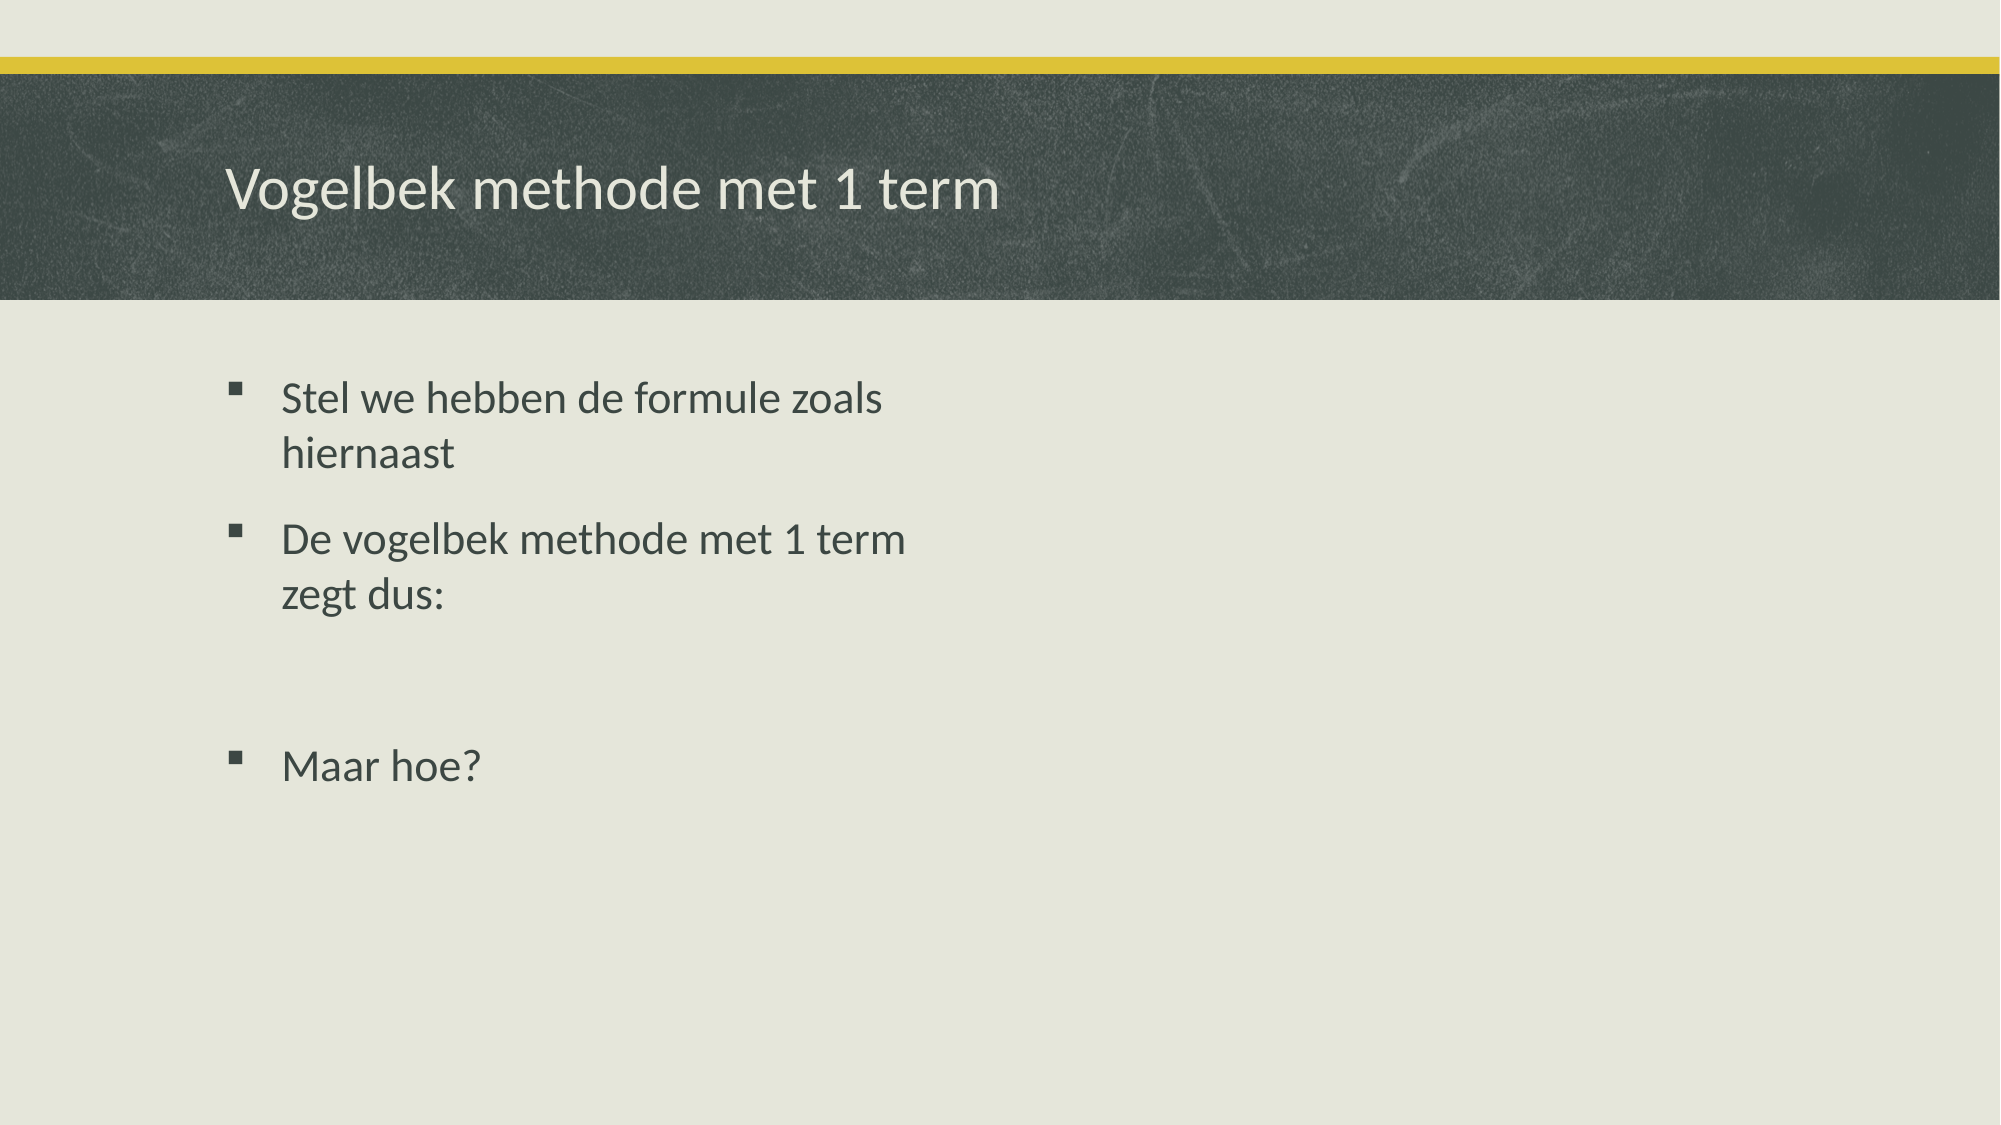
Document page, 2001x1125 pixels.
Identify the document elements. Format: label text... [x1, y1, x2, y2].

picture [0, 74, 2000, 300]
title Vogelbek methode met 1 term [210, 76, 1790, 300]
